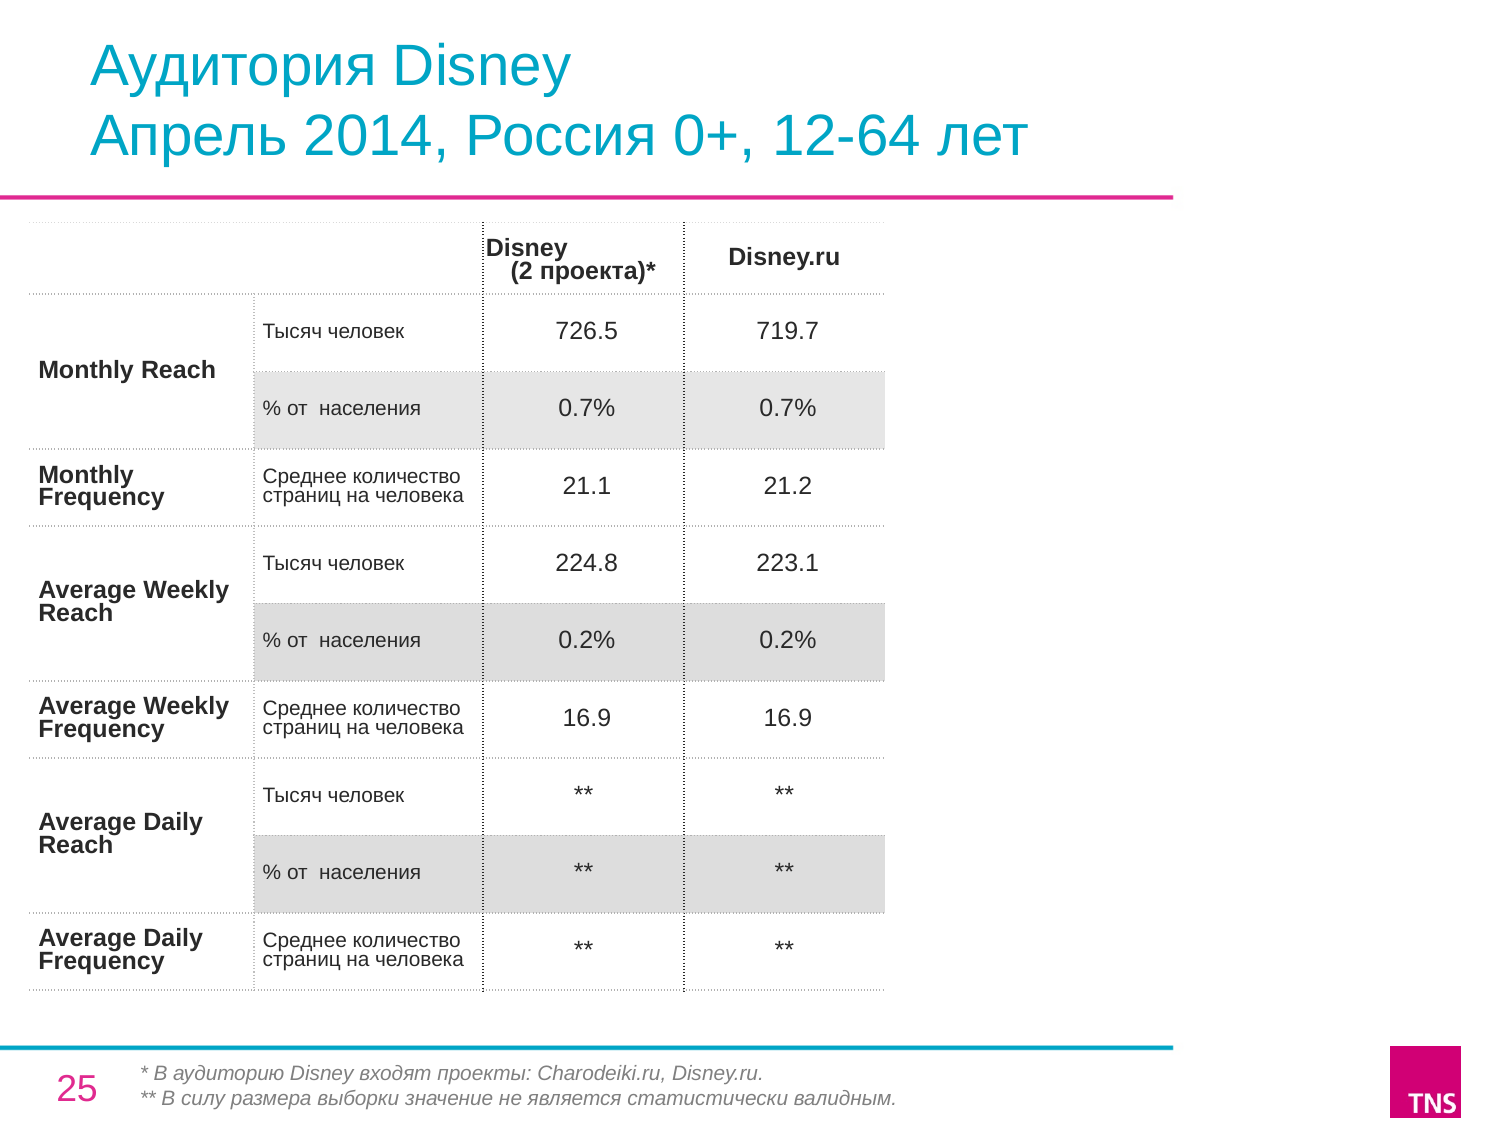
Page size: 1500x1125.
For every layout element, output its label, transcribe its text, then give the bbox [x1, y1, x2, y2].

table_cell ** [483, 913, 684, 990]
table_cell ** [684, 758, 885, 835]
text_box * В аудиторию Disney входят проекты: Charodeiki.ru, Disney.ru. ** В силу размера выборки значение не является статистически валидным. [124, 1052, 1463, 1117]
title Аудитория Disney Апрель 2014, Россия 0+, 12-64 лет [74, 8, 1476, 187]
table_cell Average Daily Frequency [29, 913, 254, 990]
picture [0, 0, 1500, 1125]
table_cell 21.2 [684, 449, 885, 526]
table_cell 0.7% [483, 372, 684, 449]
table_cell % от населения [254, 372, 483, 449]
slide_number 25 [40, 1055, 392, 1125]
table_cell 224.8 [483, 526, 684, 603]
table_cell ** [684, 835, 885, 913]
table_cell 16.9 [483, 681, 684, 758]
table_cell 719.7 [684, 294, 885, 372]
table_cell Тысяч человек [254, 294, 483, 372]
table_cell Average Weekly Reach [29, 526, 254, 681]
table_cell ** [483, 835, 684, 913]
table_header [29, 223, 483, 294]
table_cell Среднее количество страниц на человека [254, 681, 483, 758]
table_cell Среднее количество страниц на человека [254, 913, 483, 990]
table_cell 726.5 [483, 294, 684, 372]
table_cell 223.1 [684, 526, 885, 603]
table_header Disney.ru [684, 223, 885, 294]
table_cell Тысяч человек [254, 526, 483, 603]
table_cell Среднее количество страниц на человека [254, 449, 483, 526]
table_cell Average Weekly Frequency [29, 681, 254, 758]
table_cell Тысяч человек [254, 758, 483, 835]
table_cell 16.9 [684, 681, 885, 758]
table_cell Average Daily Reach [29, 758, 254, 913]
table_cell ** [684, 913, 885, 990]
table_cell Monthly Reach [29, 294, 254, 449]
table_cell 0.7% [684, 372, 885, 449]
table_cell ** [483, 758, 684, 835]
table_cell % от населения [254, 603, 483, 681]
table_cell % от населения [254, 835, 483, 913]
table_header Disney (2 проекта)* [483, 223, 684, 294]
table_cell 21.1 [483, 449, 684, 526]
table_cell Monthly Frequency [29, 449, 254, 526]
table_cell 0.2% [684, 603, 885, 681]
table_cell 0.2% [483, 603, 684, 681]
